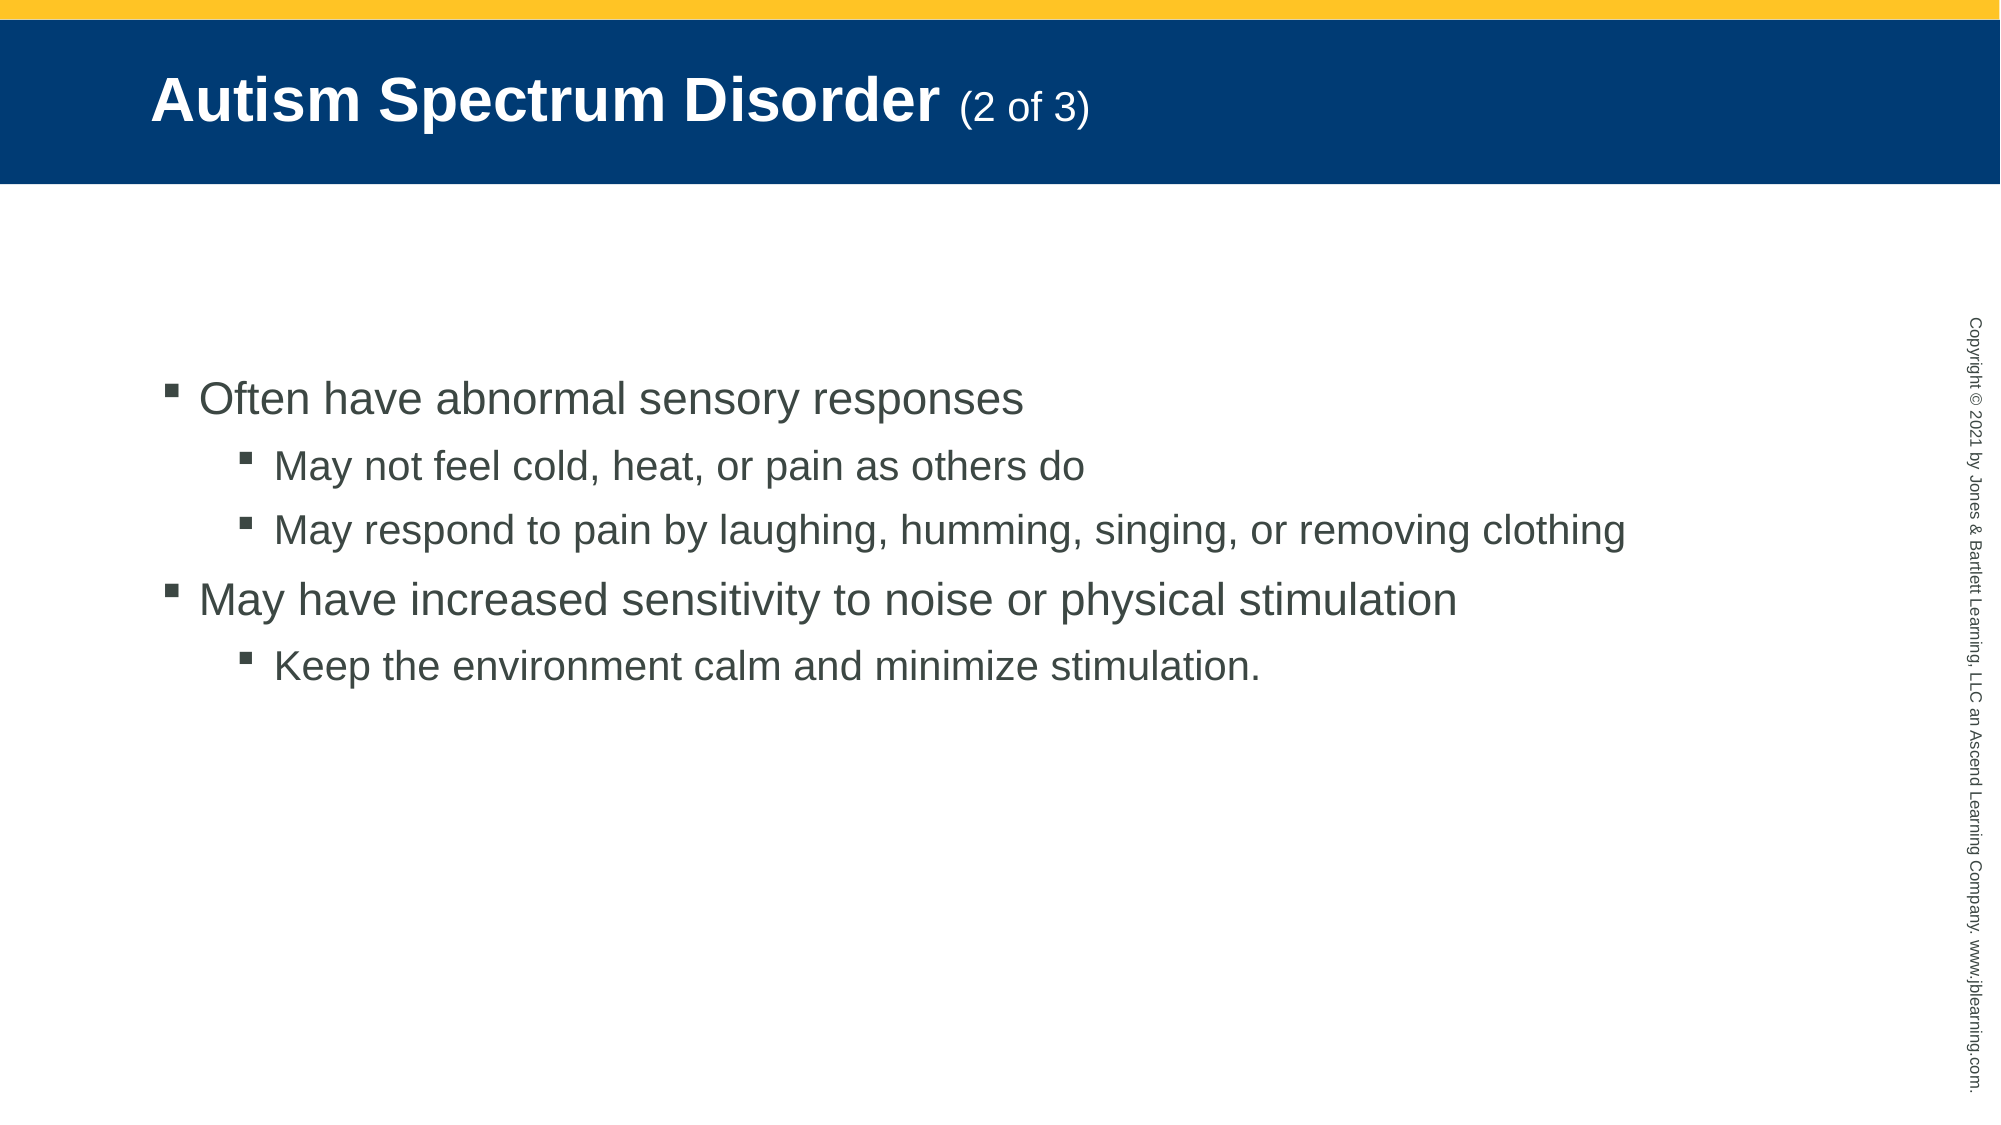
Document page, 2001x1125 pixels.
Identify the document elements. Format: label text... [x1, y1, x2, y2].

list Often have abnormal sensory responses May not feel cold, heat, or pain as others do May respond to pain by laughing, humming, singing, or removing clothing May have increased sensitivity to noise or physical stimulation Keep the environment calm and minimize stimulation. [146, 361, 1859, 1016]
title Autism Spectrum Disorder (2 of 3) [0, 19, 2000, 185]
